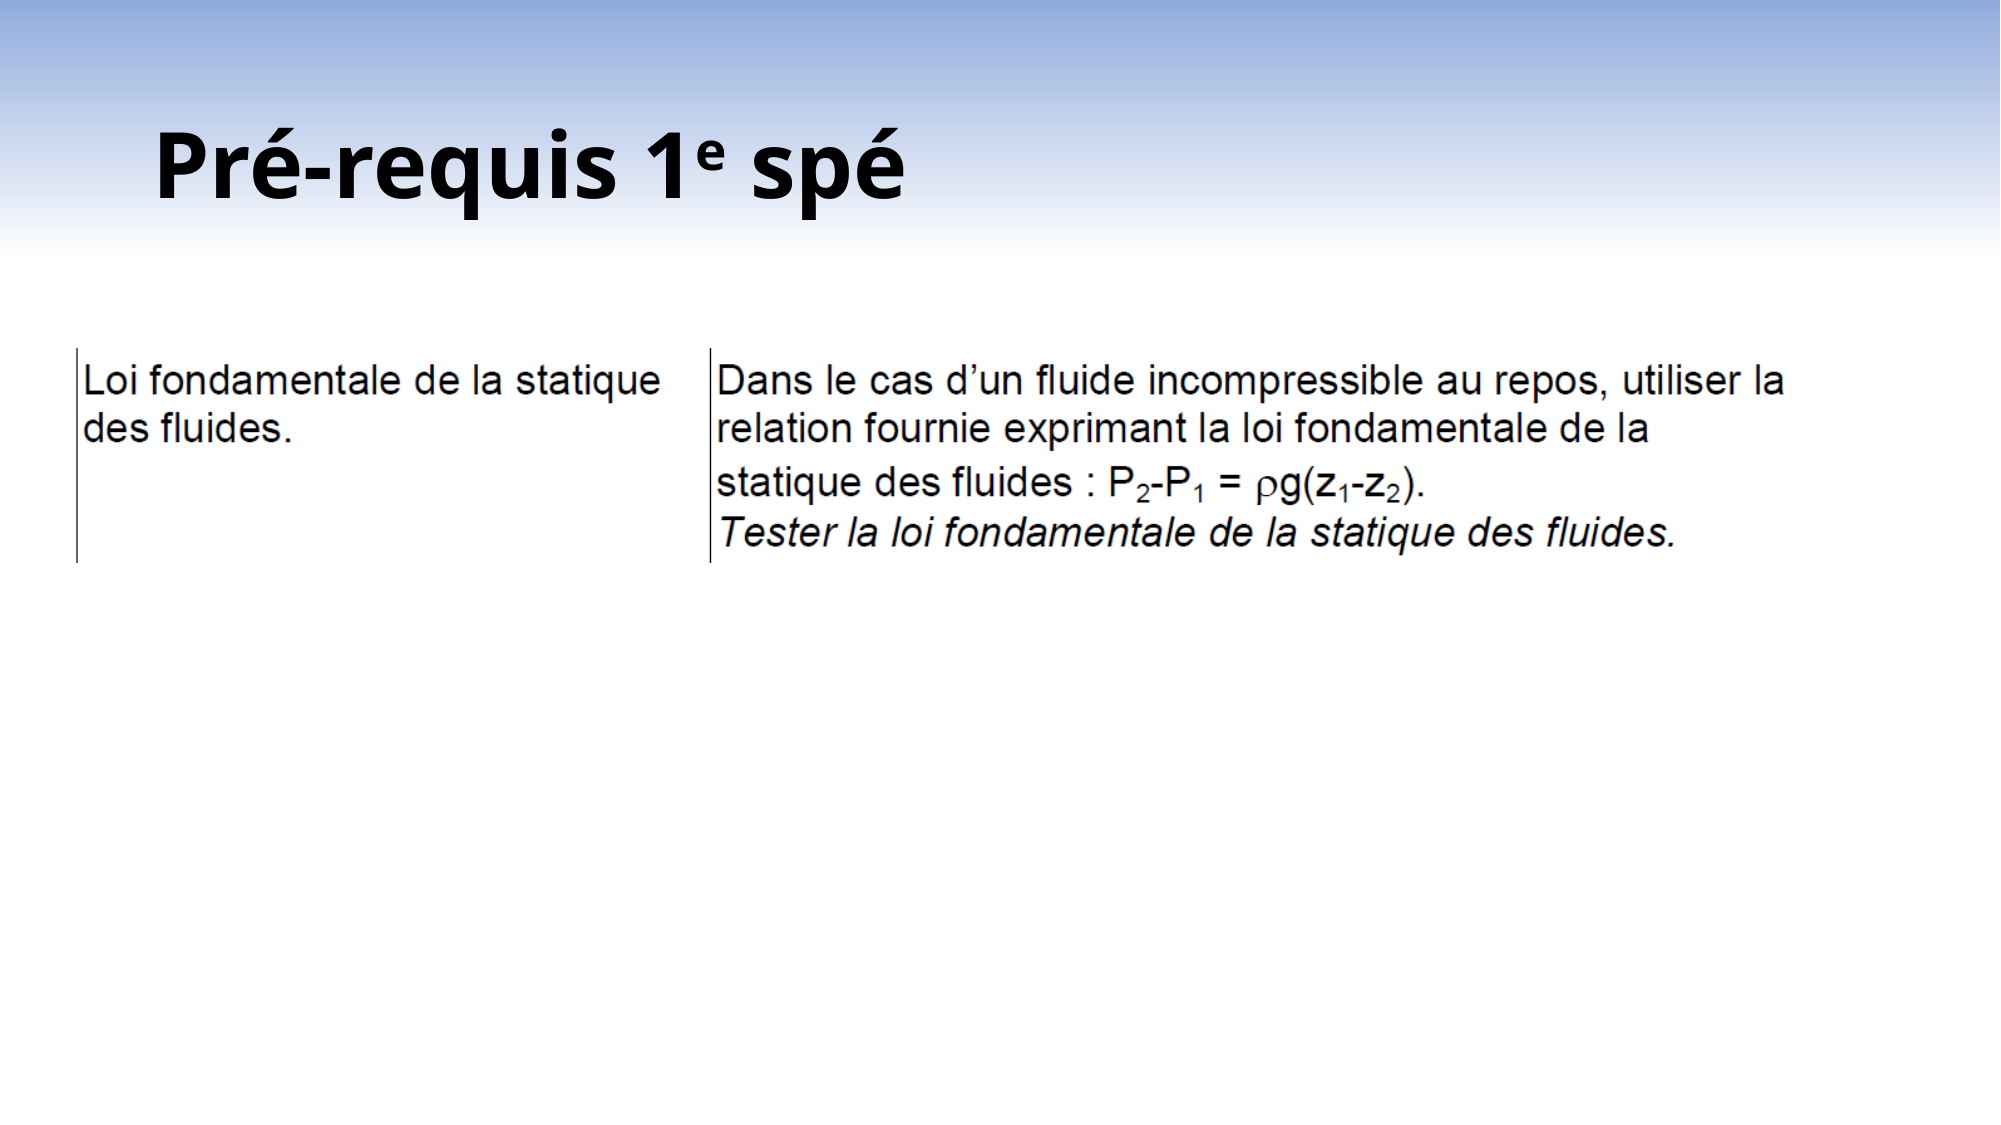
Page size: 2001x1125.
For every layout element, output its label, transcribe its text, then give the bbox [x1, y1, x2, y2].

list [69, 348, 1795, 563]
title Pré-requis 1e spé [137, 59, 1863, 278]
